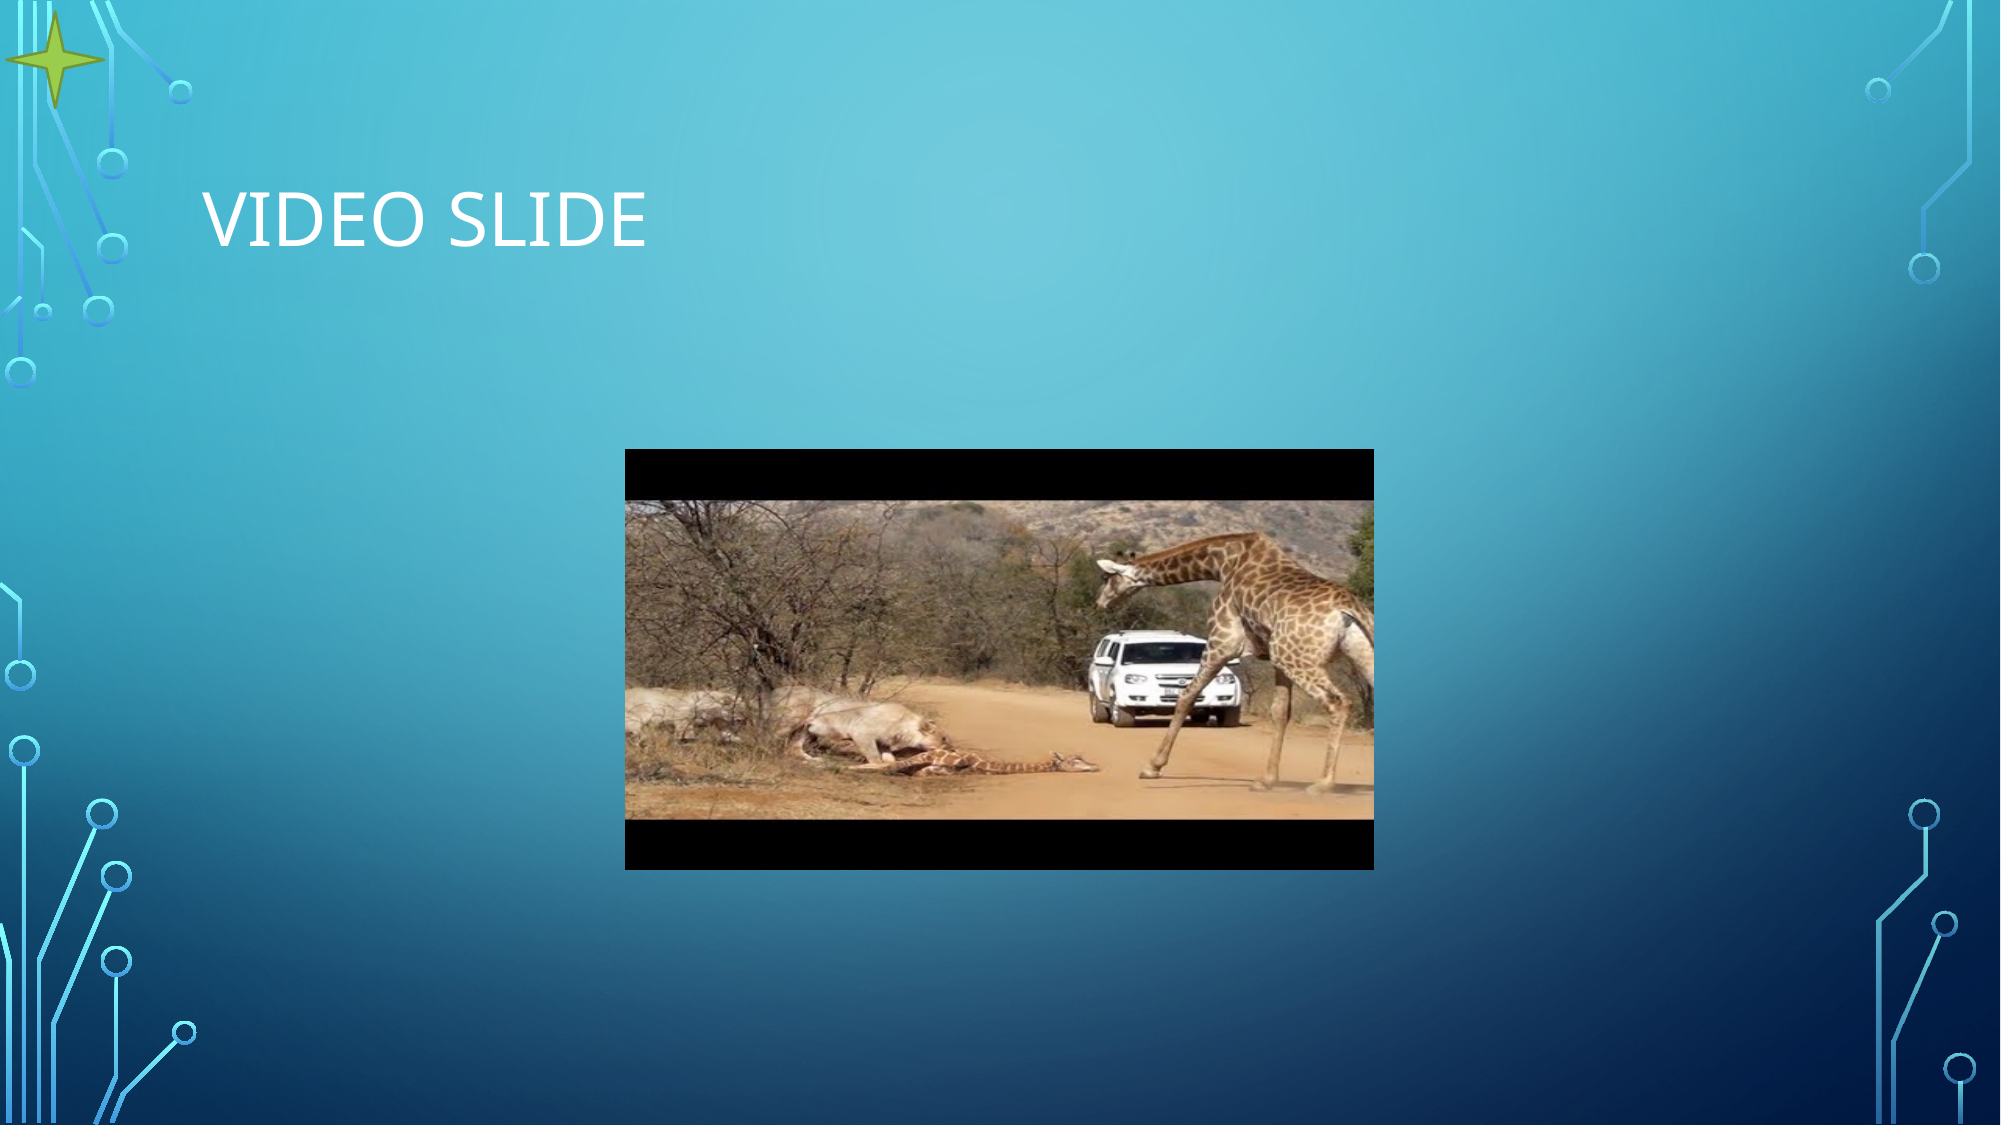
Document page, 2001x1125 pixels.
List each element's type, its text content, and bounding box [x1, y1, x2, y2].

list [624, 448, 1375, 871]
title Video Slide [187, 101, 1813, 344]
text_box [4, 10, 106, 110]
